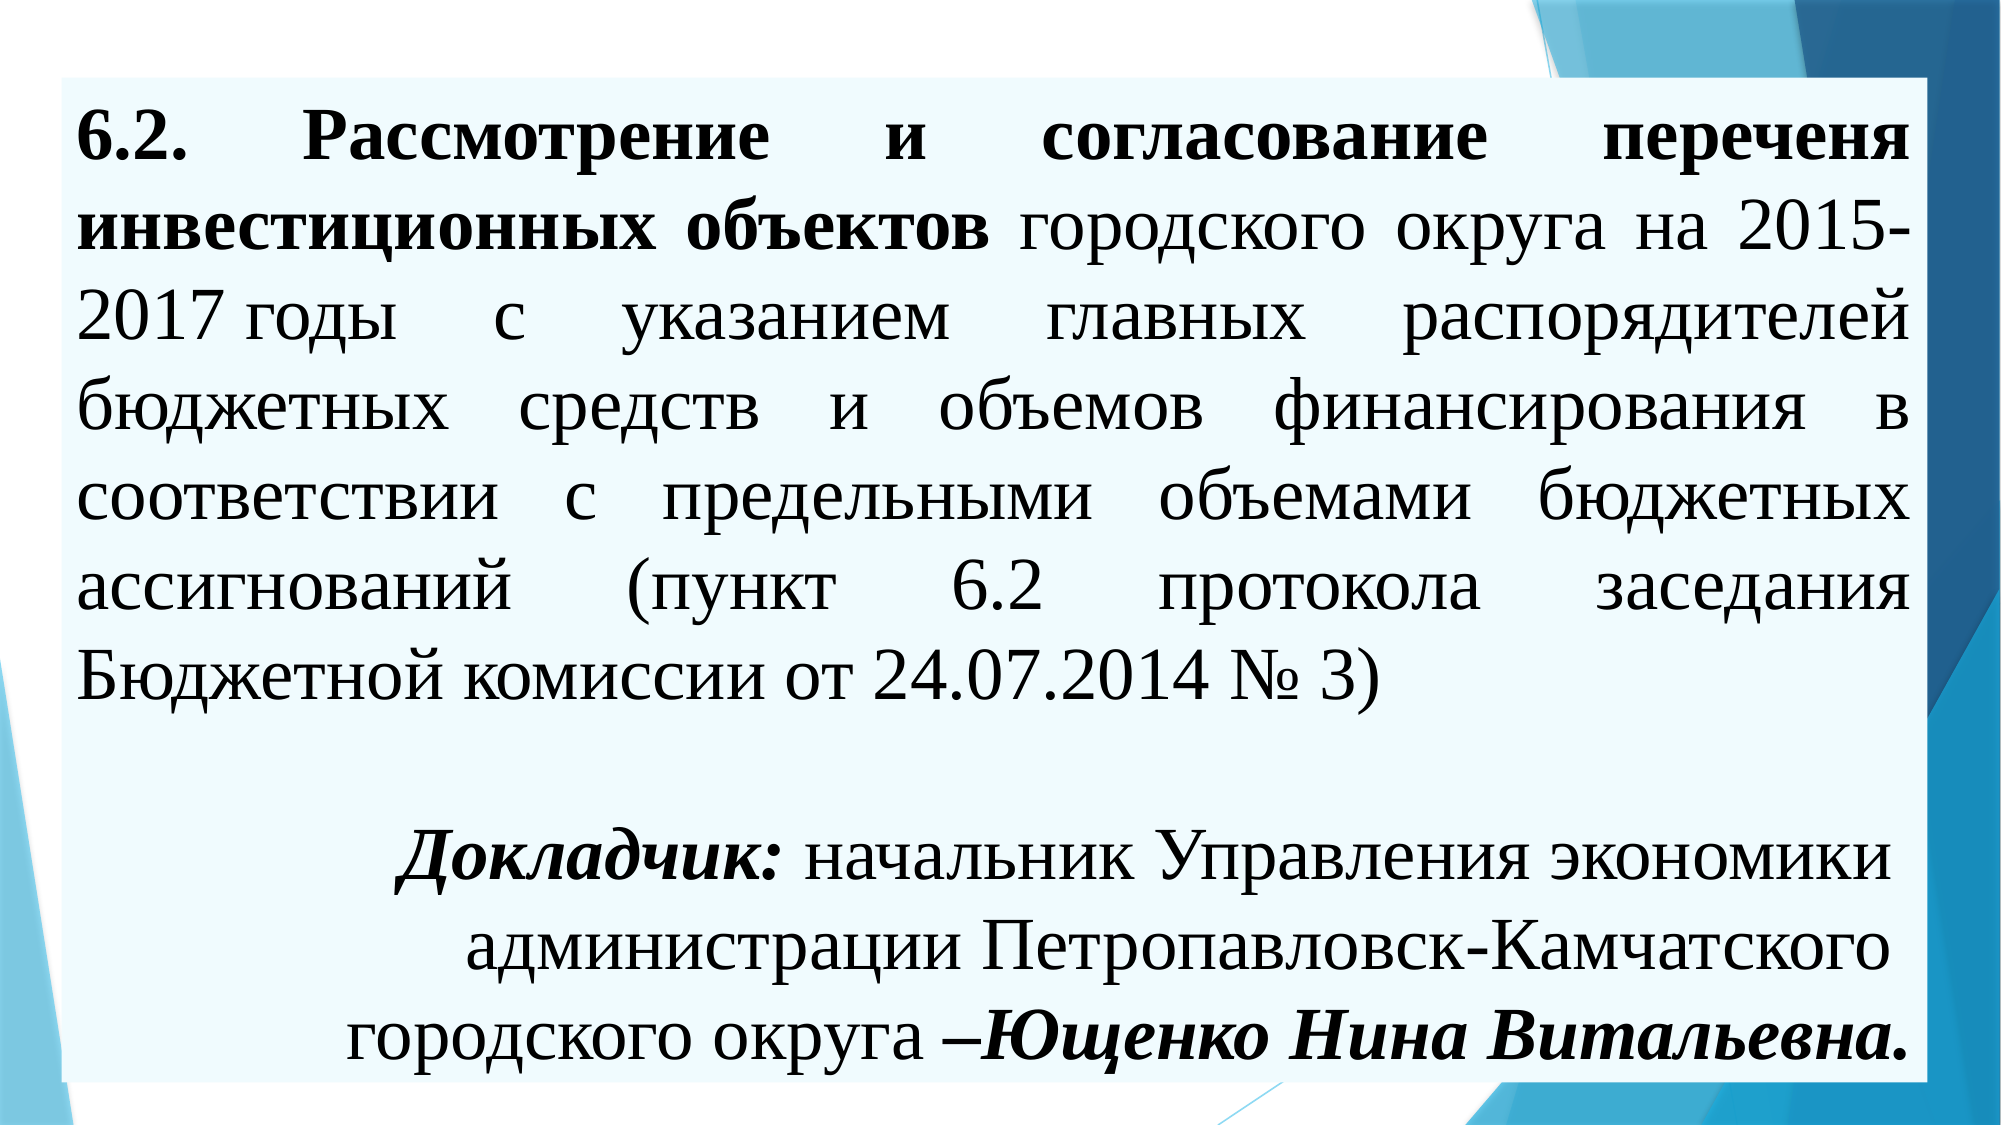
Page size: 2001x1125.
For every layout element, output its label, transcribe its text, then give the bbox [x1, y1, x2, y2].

slide_number 36 [1409, 991, 1522, 1051]
text_box 6.2. Рассмотрение и согласование переченя инвестиционных объектов городского округа на 2015-2017 годы с указанием главных распорядителей бюджетных средств и объемов финансирования в соответствии с предельными объемами бюджетных ассигнований (пункт 6.2 протокола заседания Бюджетной комиссии от 24.07.2014 № 3) Докладчик: начальник Управления экономики администрации Петропавловск-Камчатского городского округа –Ющенко Нина Витальевна. [61, 77, 1928, 1083]
